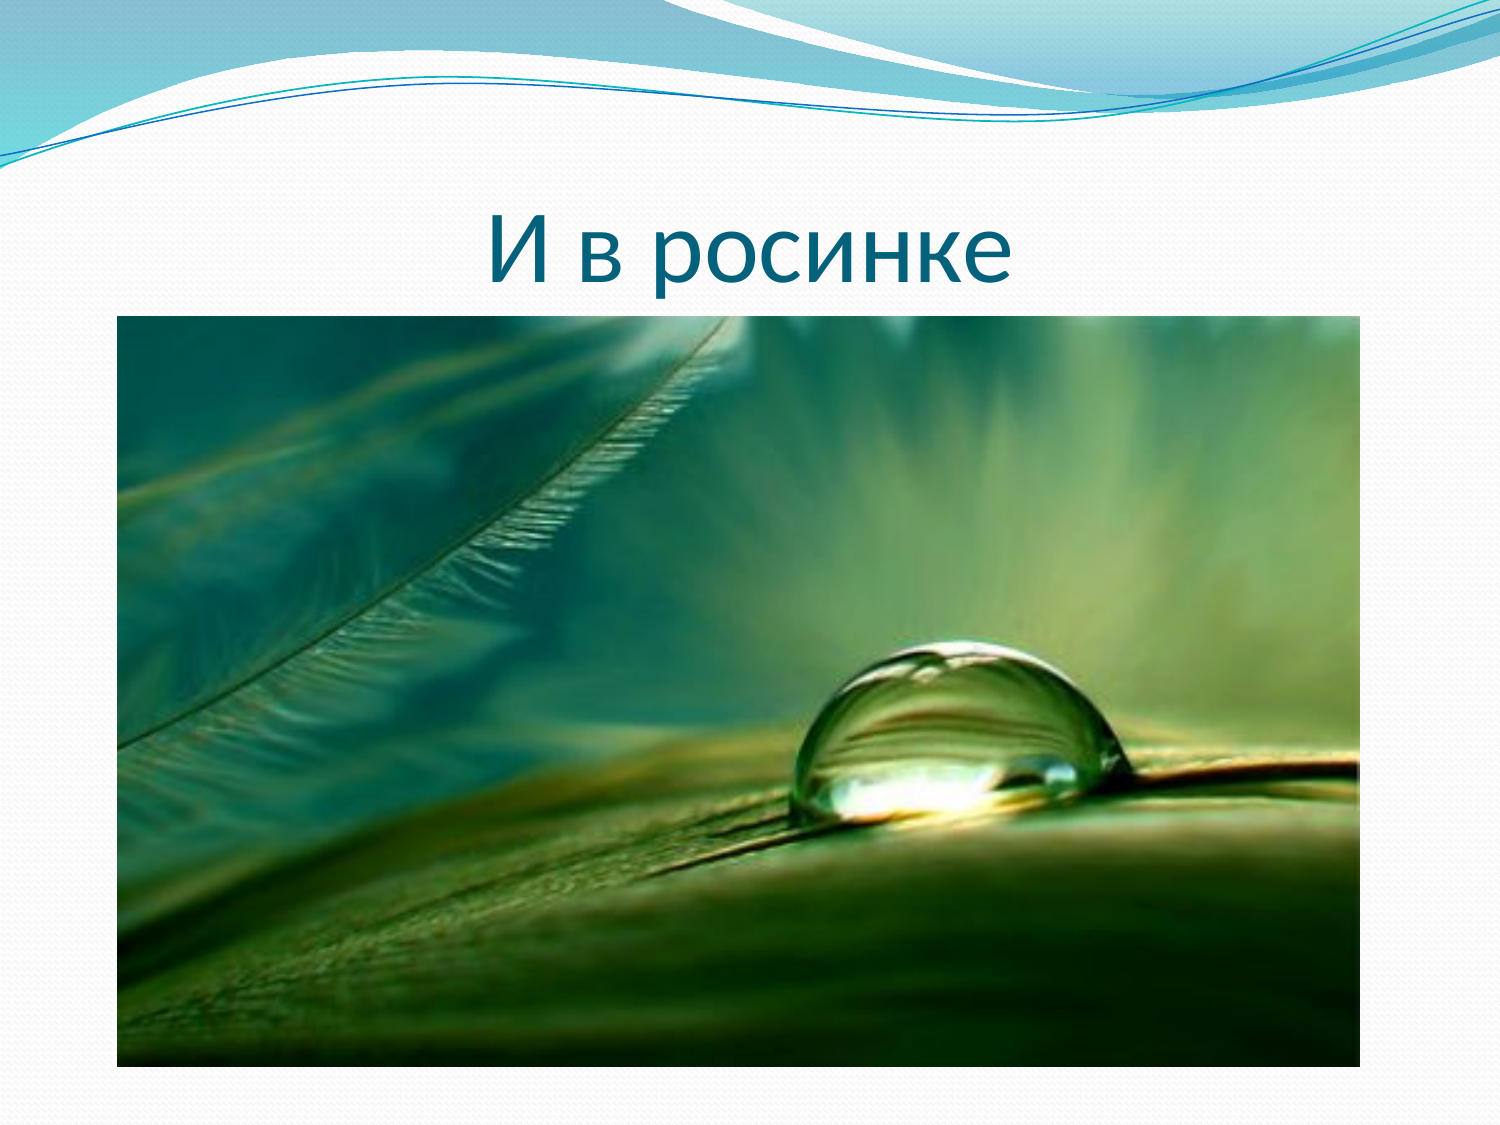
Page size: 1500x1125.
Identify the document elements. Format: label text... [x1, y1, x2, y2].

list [116, 316, 1360, 1067]
title И в росинке [75, 115, 1425, 303]
